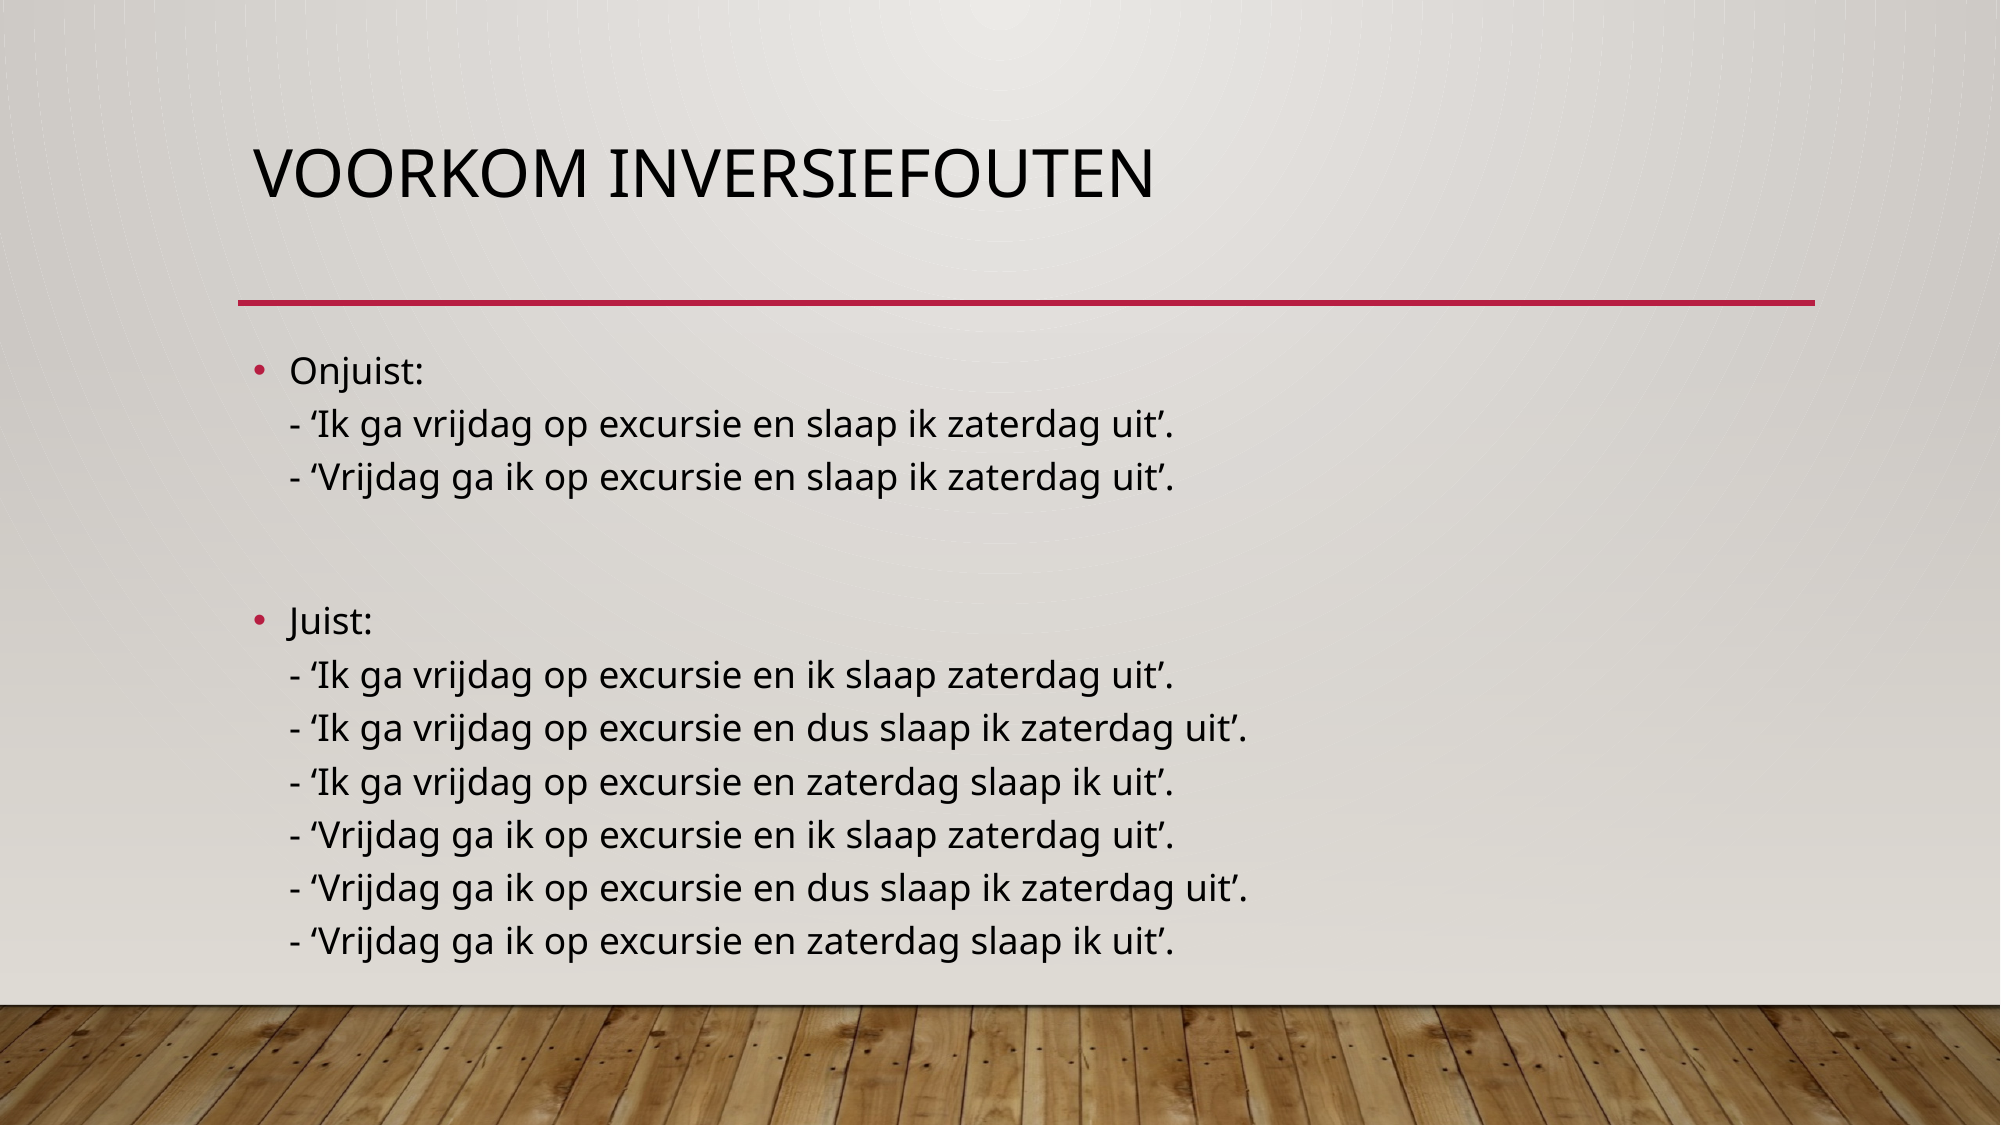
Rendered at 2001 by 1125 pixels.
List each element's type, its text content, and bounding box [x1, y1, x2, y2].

list Onjuist: - ‘Ik ga vrijdag op excursie en slaap ik zaterdag uit’. - ‘Vrijdag ga ik op excursie en slaap ik zaterdag uit’. Juist: - ‘Ik ga vrijdag op excursie en ik slaap zaterdag uit’. - ‘Ik ga vrijdag op excursie en dus slaap ik zaterdag uit’. - ‘Ik ga vrijdag op excursie en zaterdag slaap ik uit’. - ‘Vrijdag ga ik op excursie en ik slaap zaterdag uit’. - ‘Vrijdag ga ik op excursie en dus slaap ik zaterdag uit’. - ‘Vrijdag ga ik op excursie en zaterdag slaap ik uit’. [238, 330, 1814, 973]
title Voorkom inversiefouten [238, 131, 1814, 305]
picture [0, 1005, 2000, 1125]
